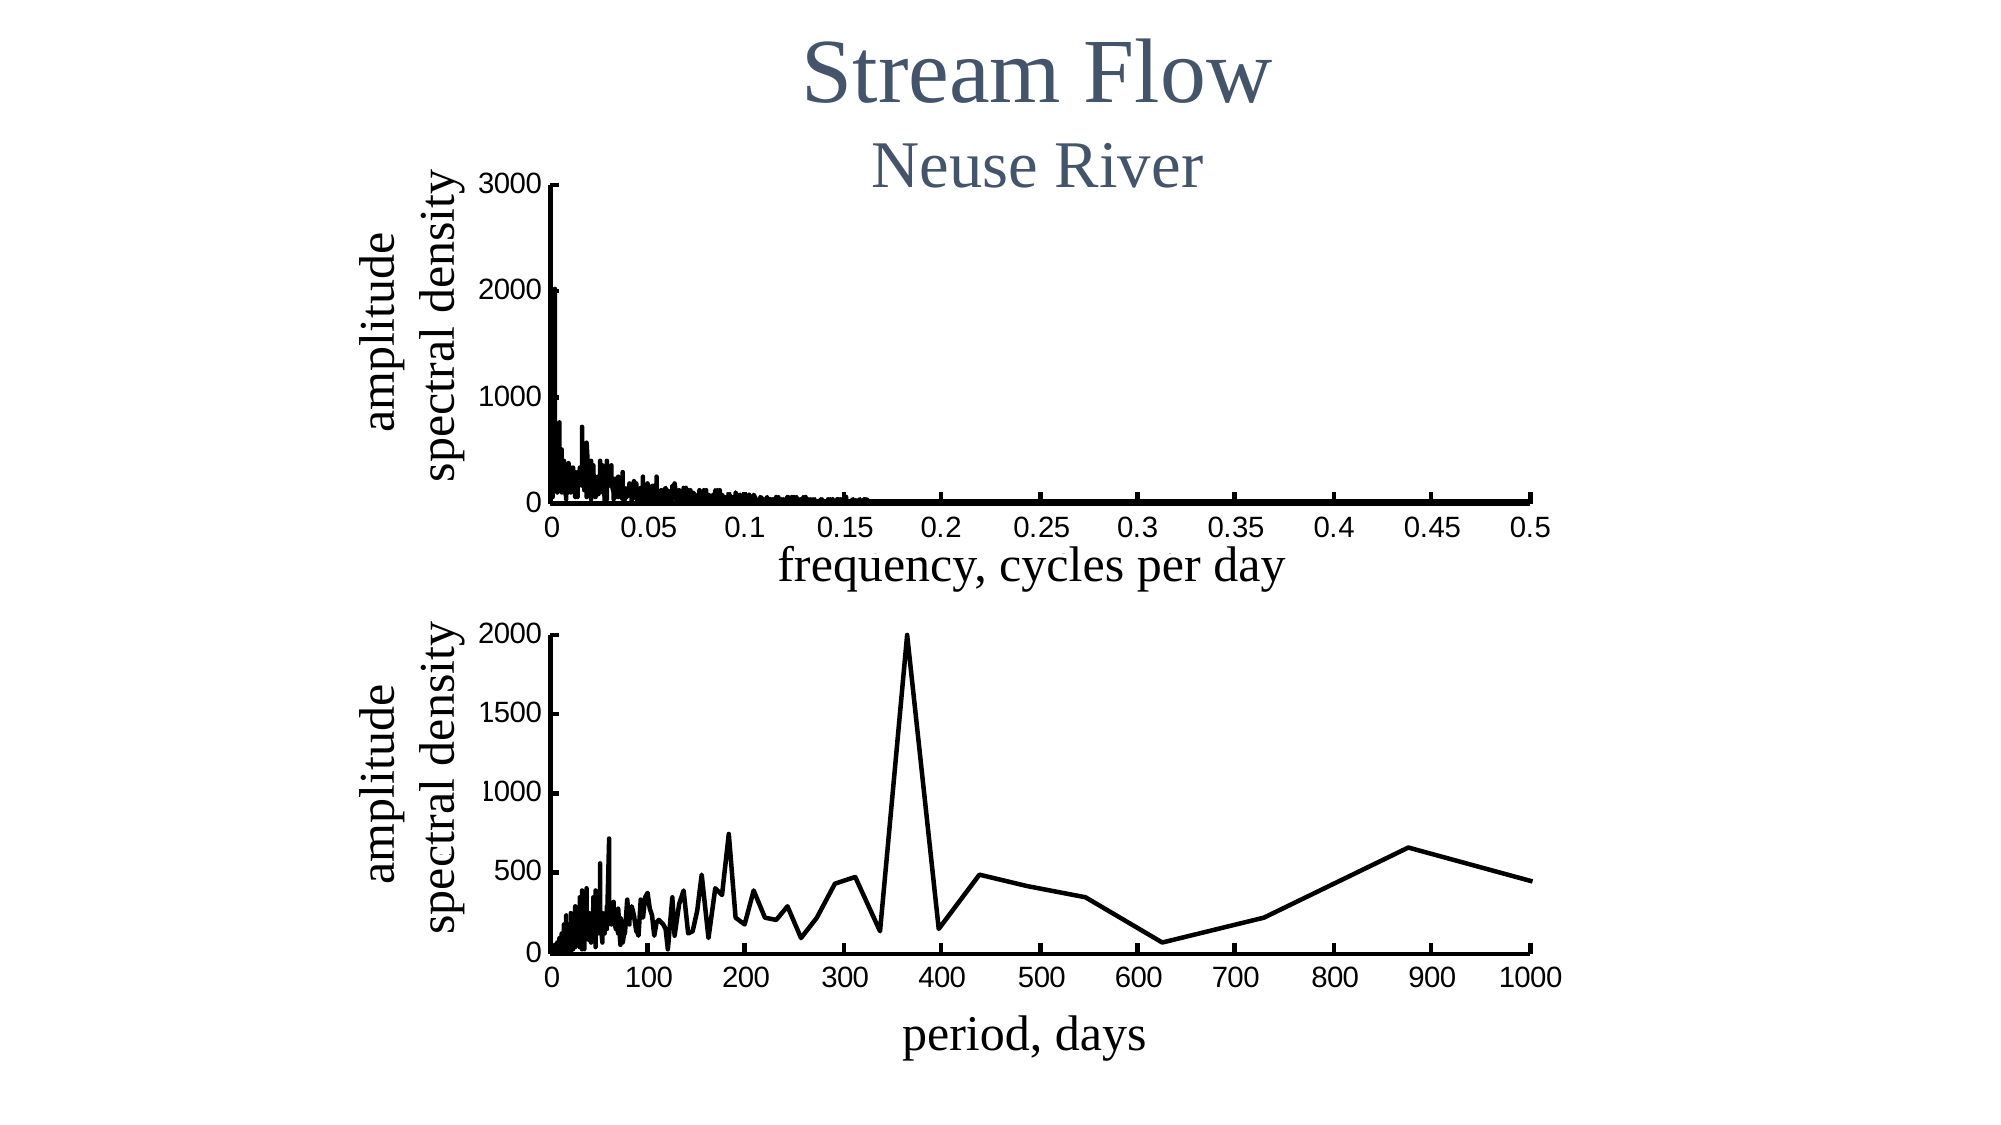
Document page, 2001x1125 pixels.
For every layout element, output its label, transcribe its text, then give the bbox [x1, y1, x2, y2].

text_box Stream Flow Neuse River [362, 12, 1713, 200]
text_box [336, 112, 1650, 1075]
